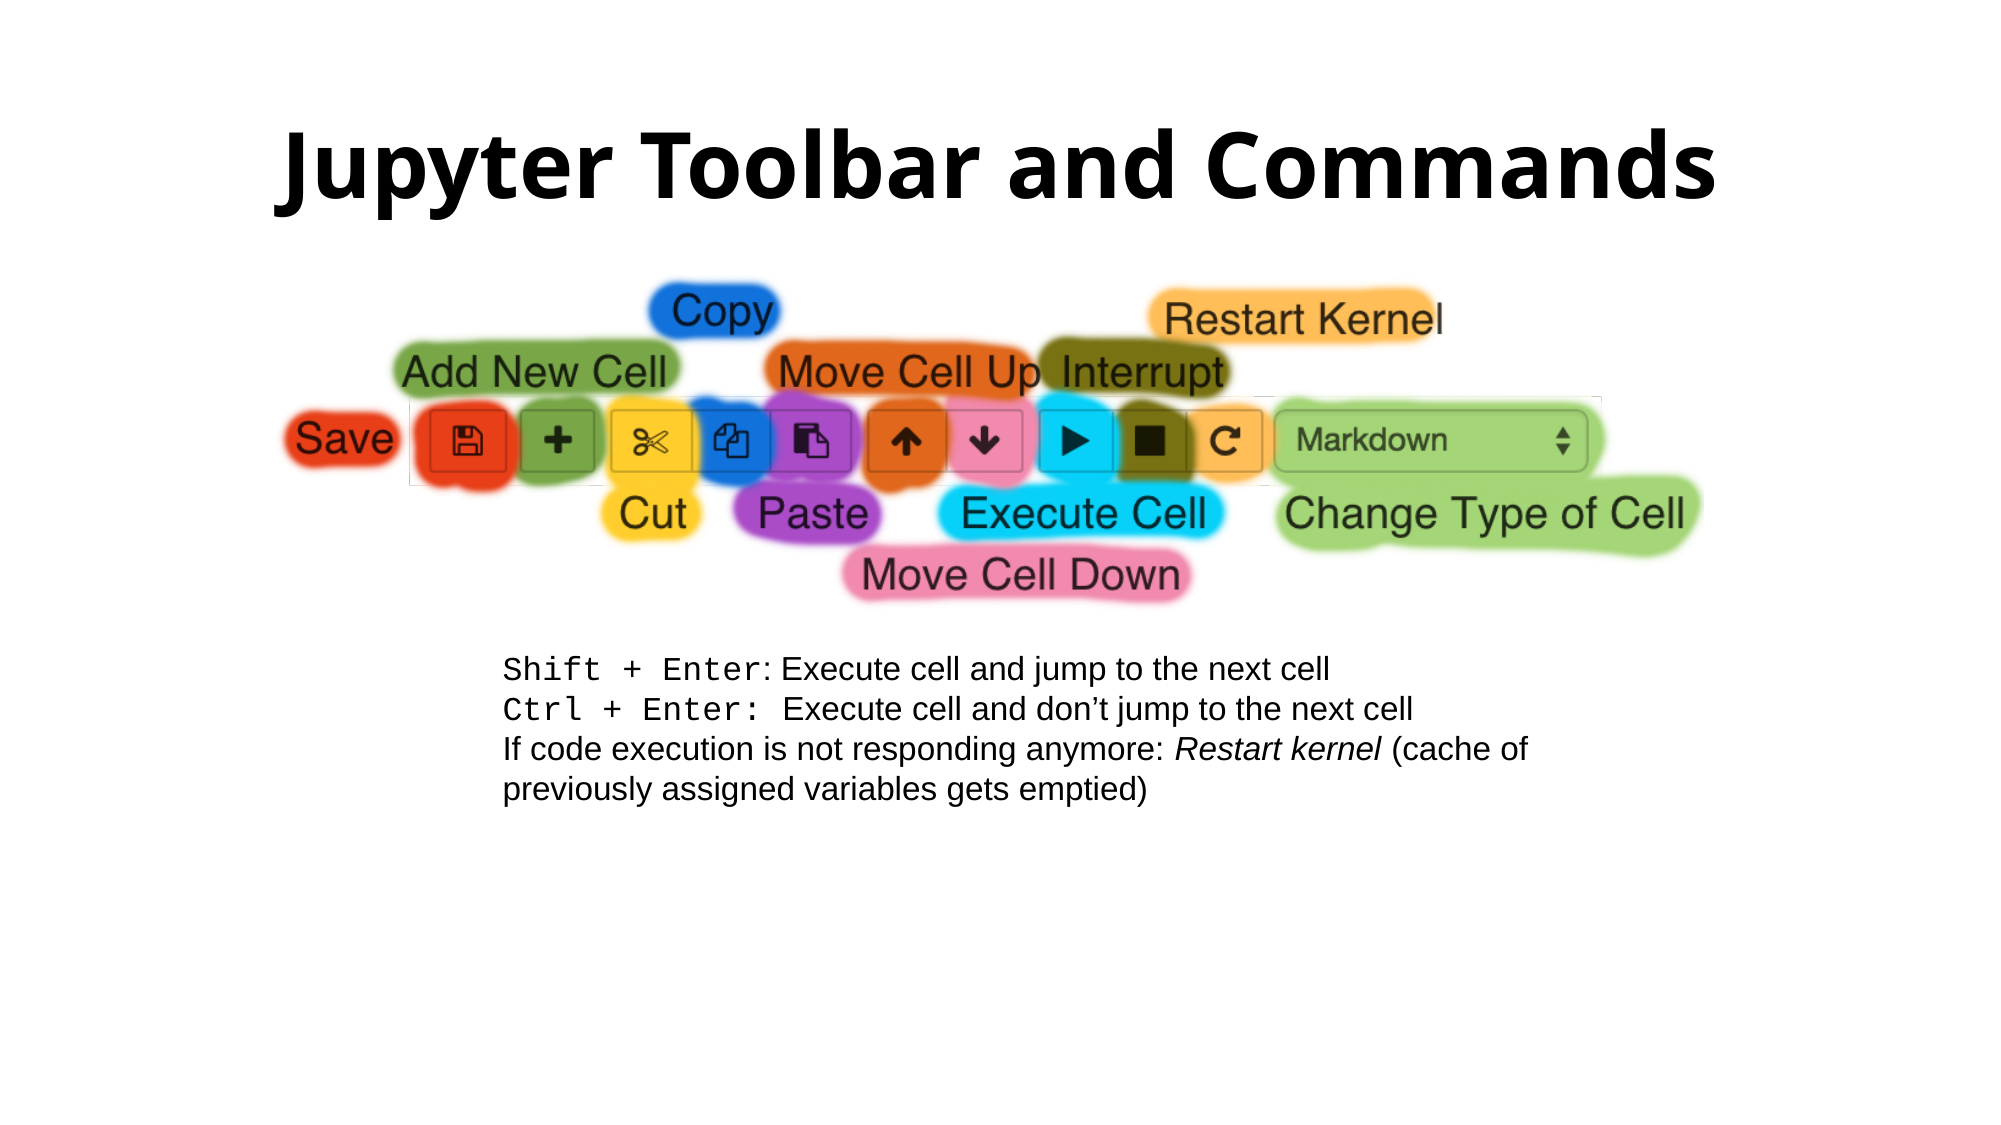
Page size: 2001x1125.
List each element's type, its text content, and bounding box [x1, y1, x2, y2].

picture [274, 274, 1704, 613]
text_box Shift + Enter: Execute cell and jump to the next cell Ctrl + Enter: Execute cell and don’t jump to the next cell If code execution is not responding anymore: Restart kernel (cache of previously assigned variables gets emptied) [487, 639, 1600, 895]
title Jupyter Toolbar and Commands [137, 59, 1863, 278]
